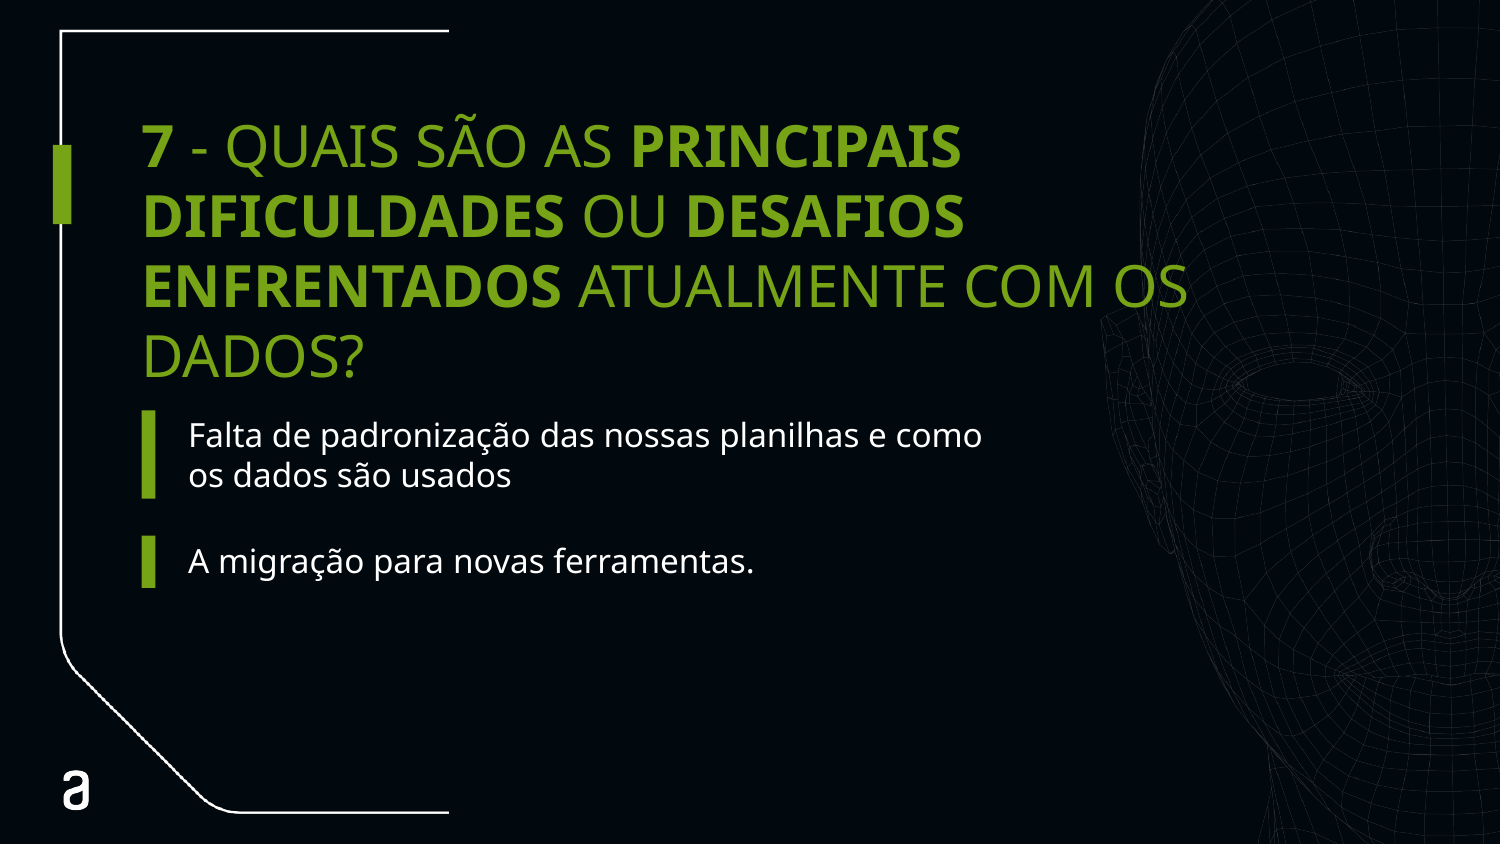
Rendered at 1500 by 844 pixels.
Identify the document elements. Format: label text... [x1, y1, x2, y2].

title 7 - QUAIS SÃO AS PRINCIPAIS DIFICULDADES OU DESAFIOS ENFRENTADOS ATUALMENTE COM OS DADOS? [141, 93, 1402, 404]
text_box [141, 410, 156, 499]
text_box Falta de padronização das nossas planilhas e como os dados são usados [173, 407, 1022, 502]
text_box [141, 535, 156, 588]
text_box A migração para novas ferramentas. [173, 532, 1145, 588]
picture [52, 29, 449, 814]
picture [1100, 0, 1500, 844]
